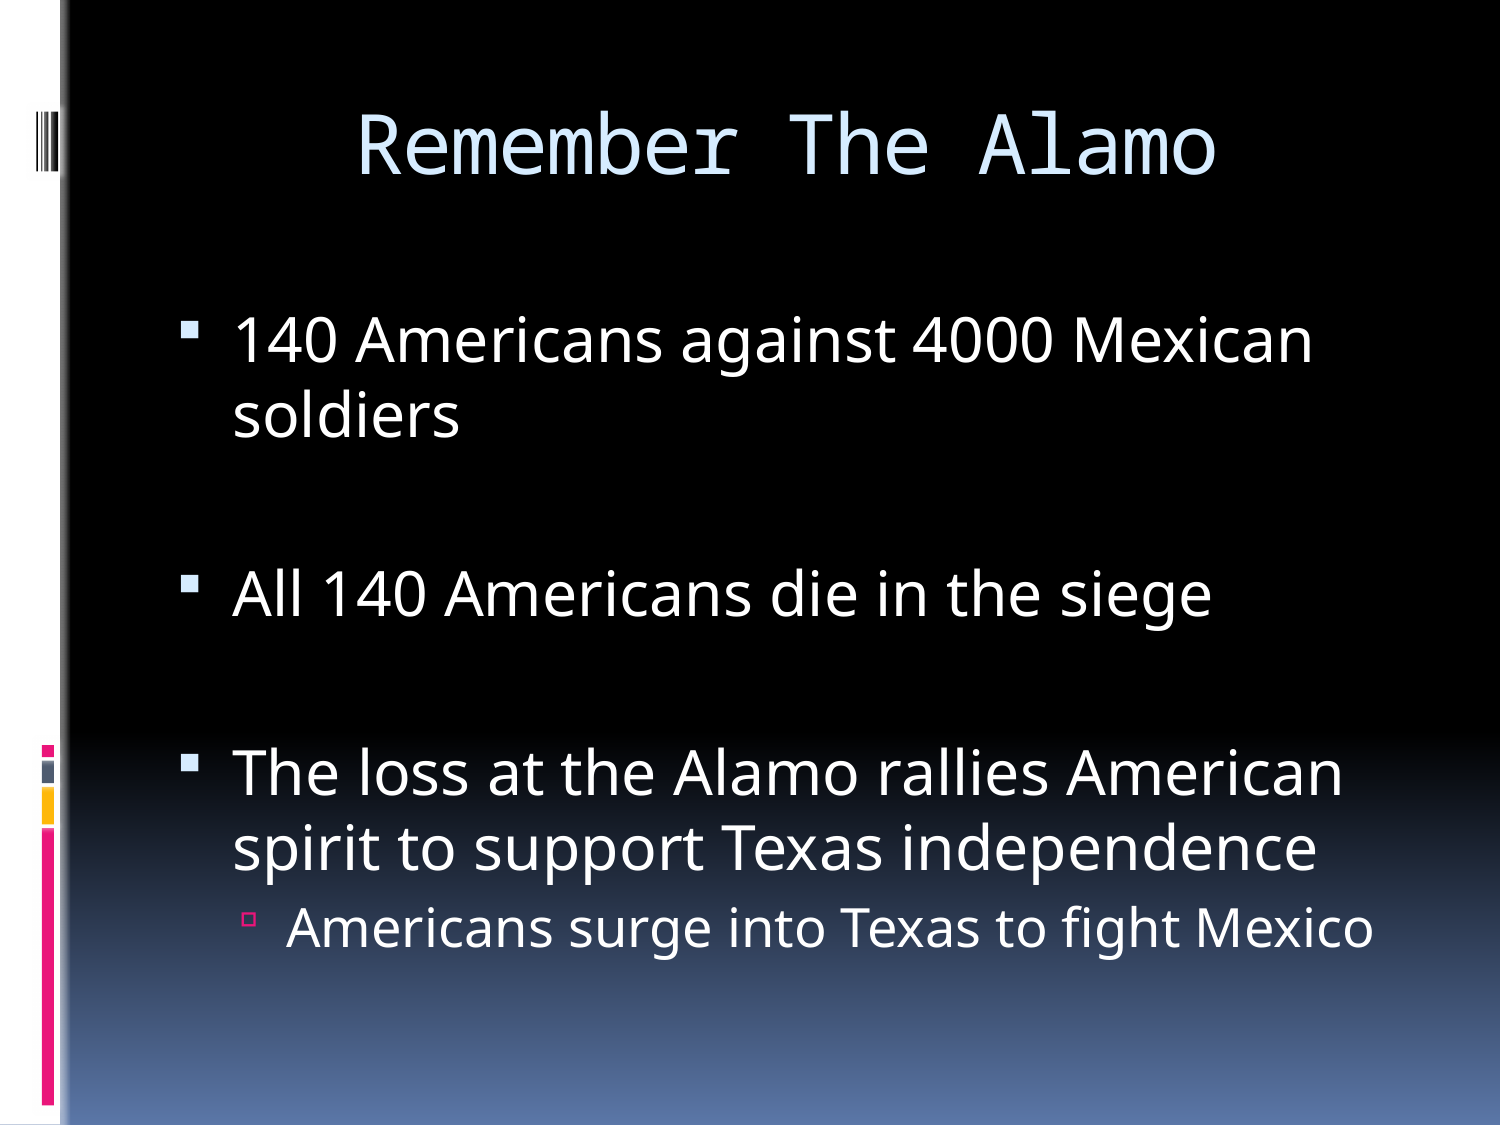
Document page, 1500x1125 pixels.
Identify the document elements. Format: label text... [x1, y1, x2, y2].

list 140 Americans against 4000 Mexican soldiers All 140 Americans die in the siege The loss at the Alamo rallies American spirit to support Texas independence Americans surge into Texas to fight Mexico [150, 292, 1425, 1043]
title Remember The Alamo [150, 83, 1425, 234]
